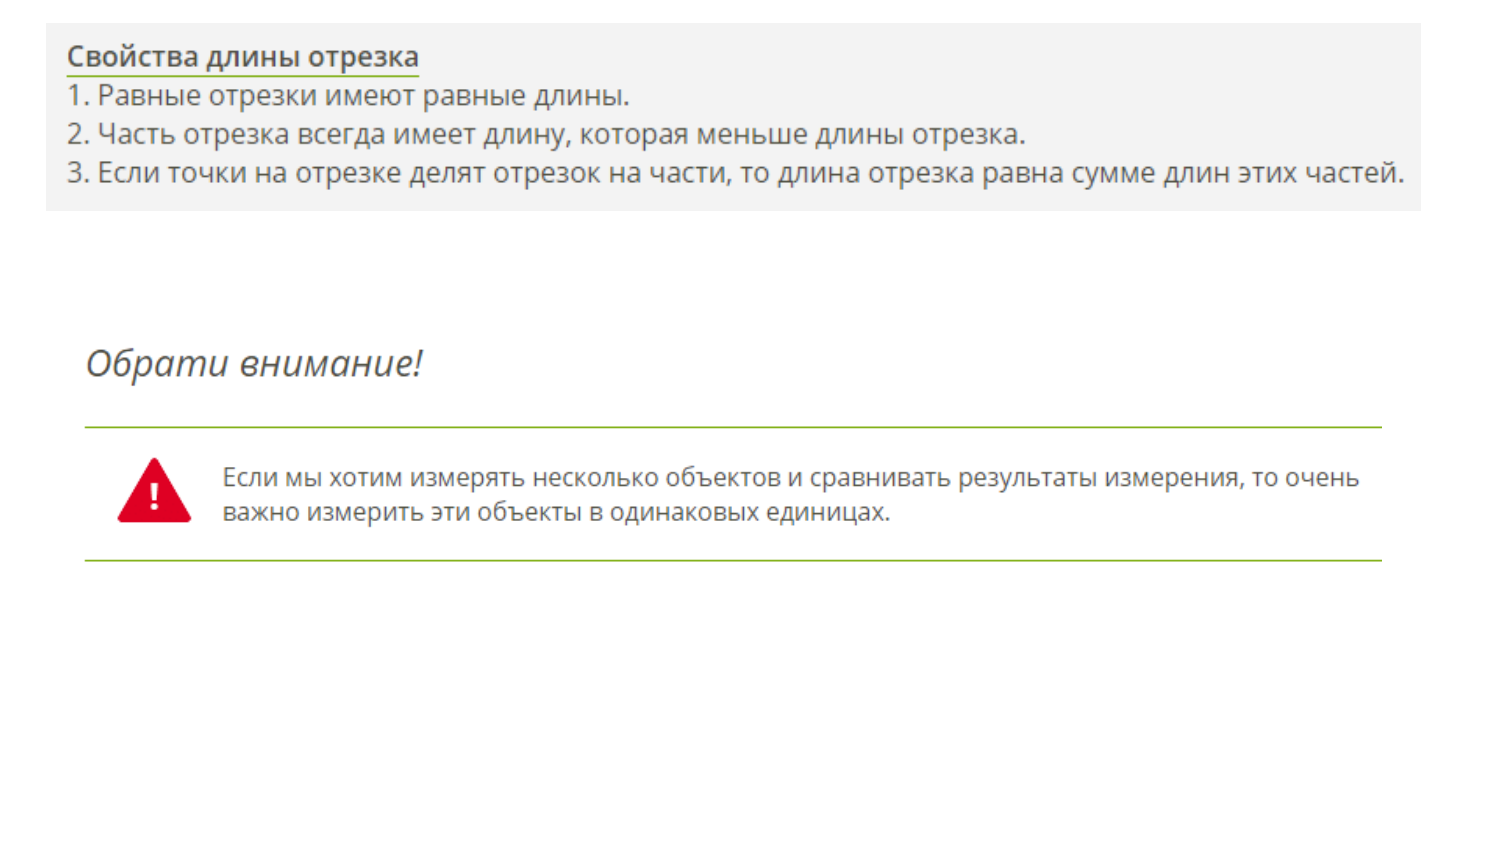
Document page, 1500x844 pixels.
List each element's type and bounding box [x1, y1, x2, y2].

picture [81, 339, 1383, 580]
picture [46, 23, 1421, 212]
